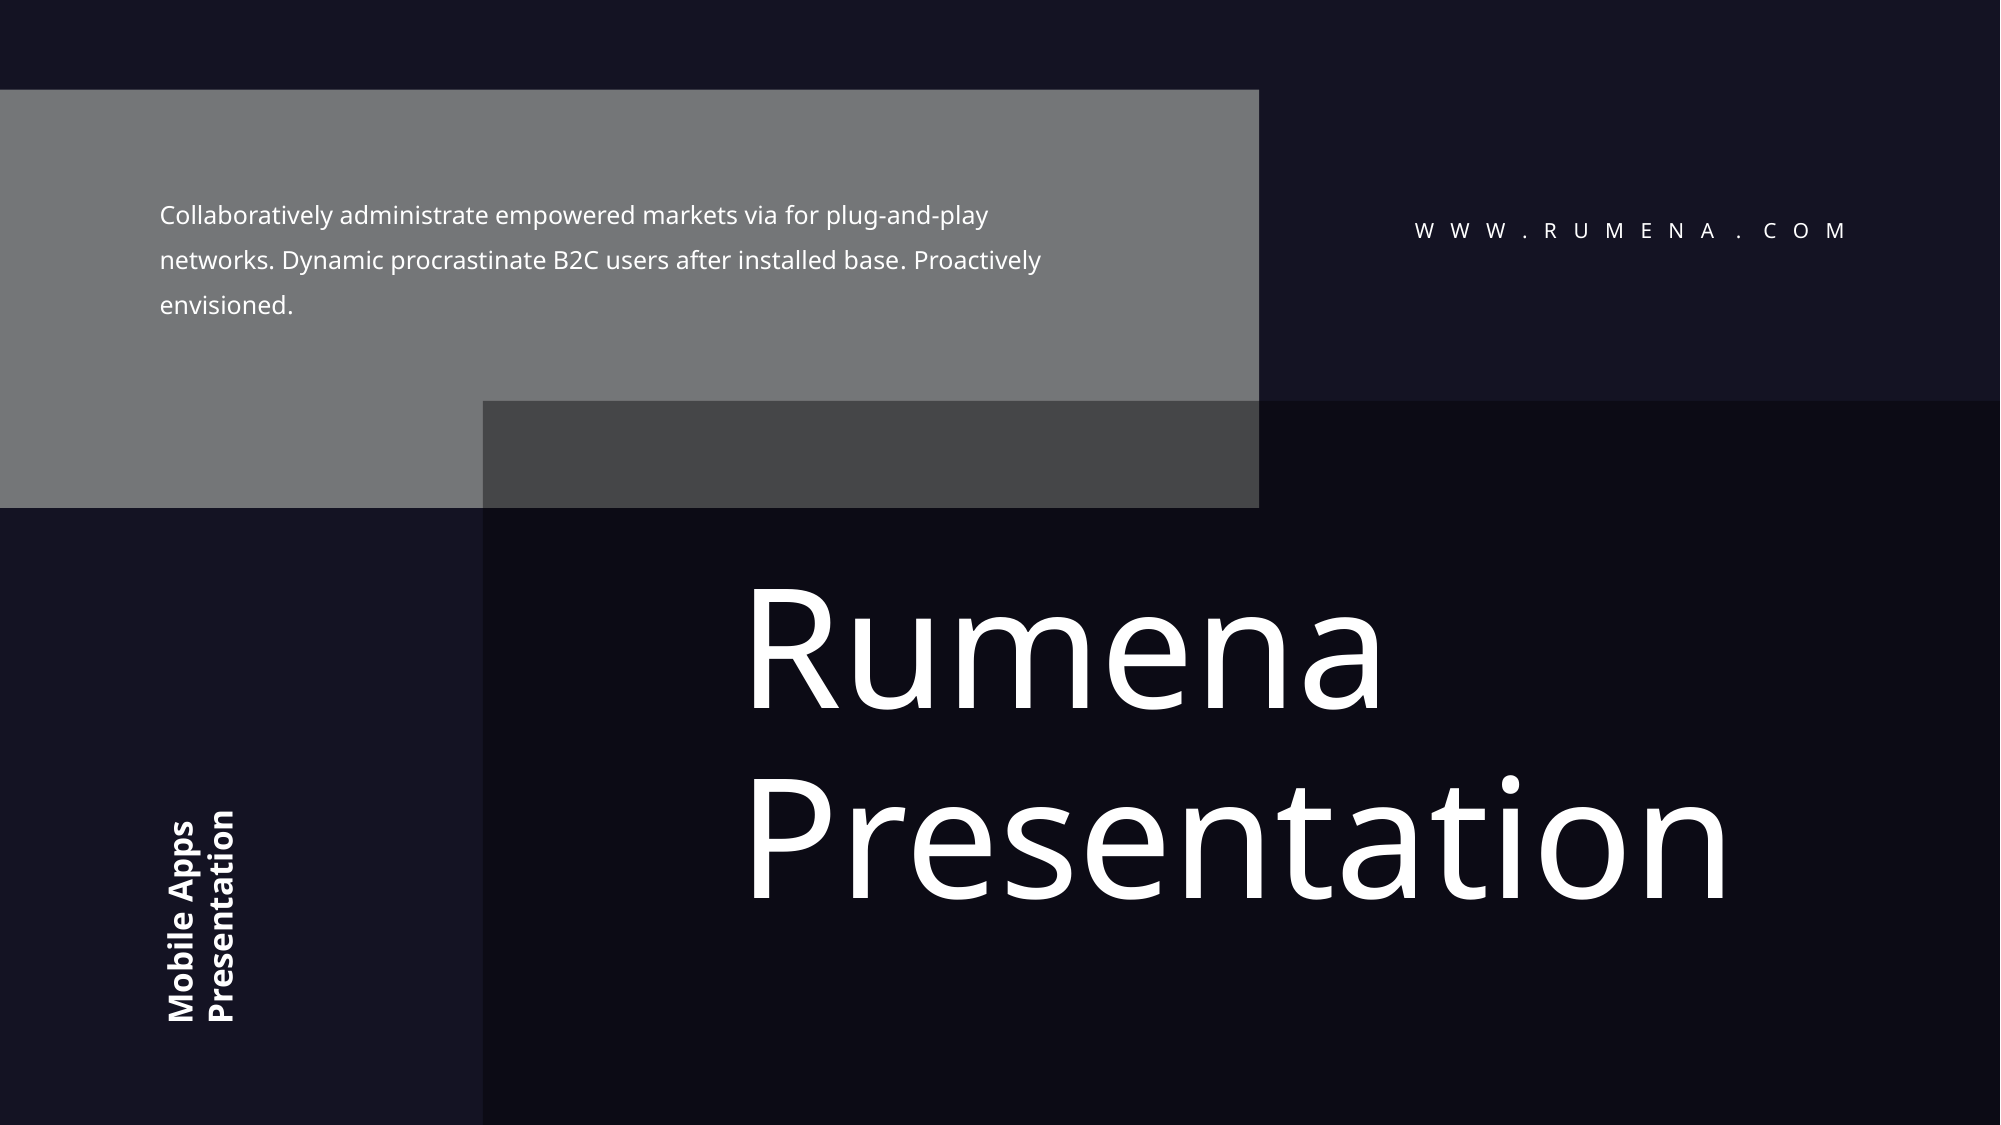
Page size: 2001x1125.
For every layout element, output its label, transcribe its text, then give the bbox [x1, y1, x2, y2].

text_box [0, 89, 1260, 509]
text_box Collaboratively administrate empowered markets via for plug-and-play networks. Dynamic procrastinate B2C users after installed base. Proactively envisioned. [159, 184, 1100, 320]
picture [447, 363, 2000, 1125]
text_box W W W . R U M E N A . C O M [1399, 217, 1860, 243]
text_box Mobile Apps Presentation [159, 608, 240, 1025]
